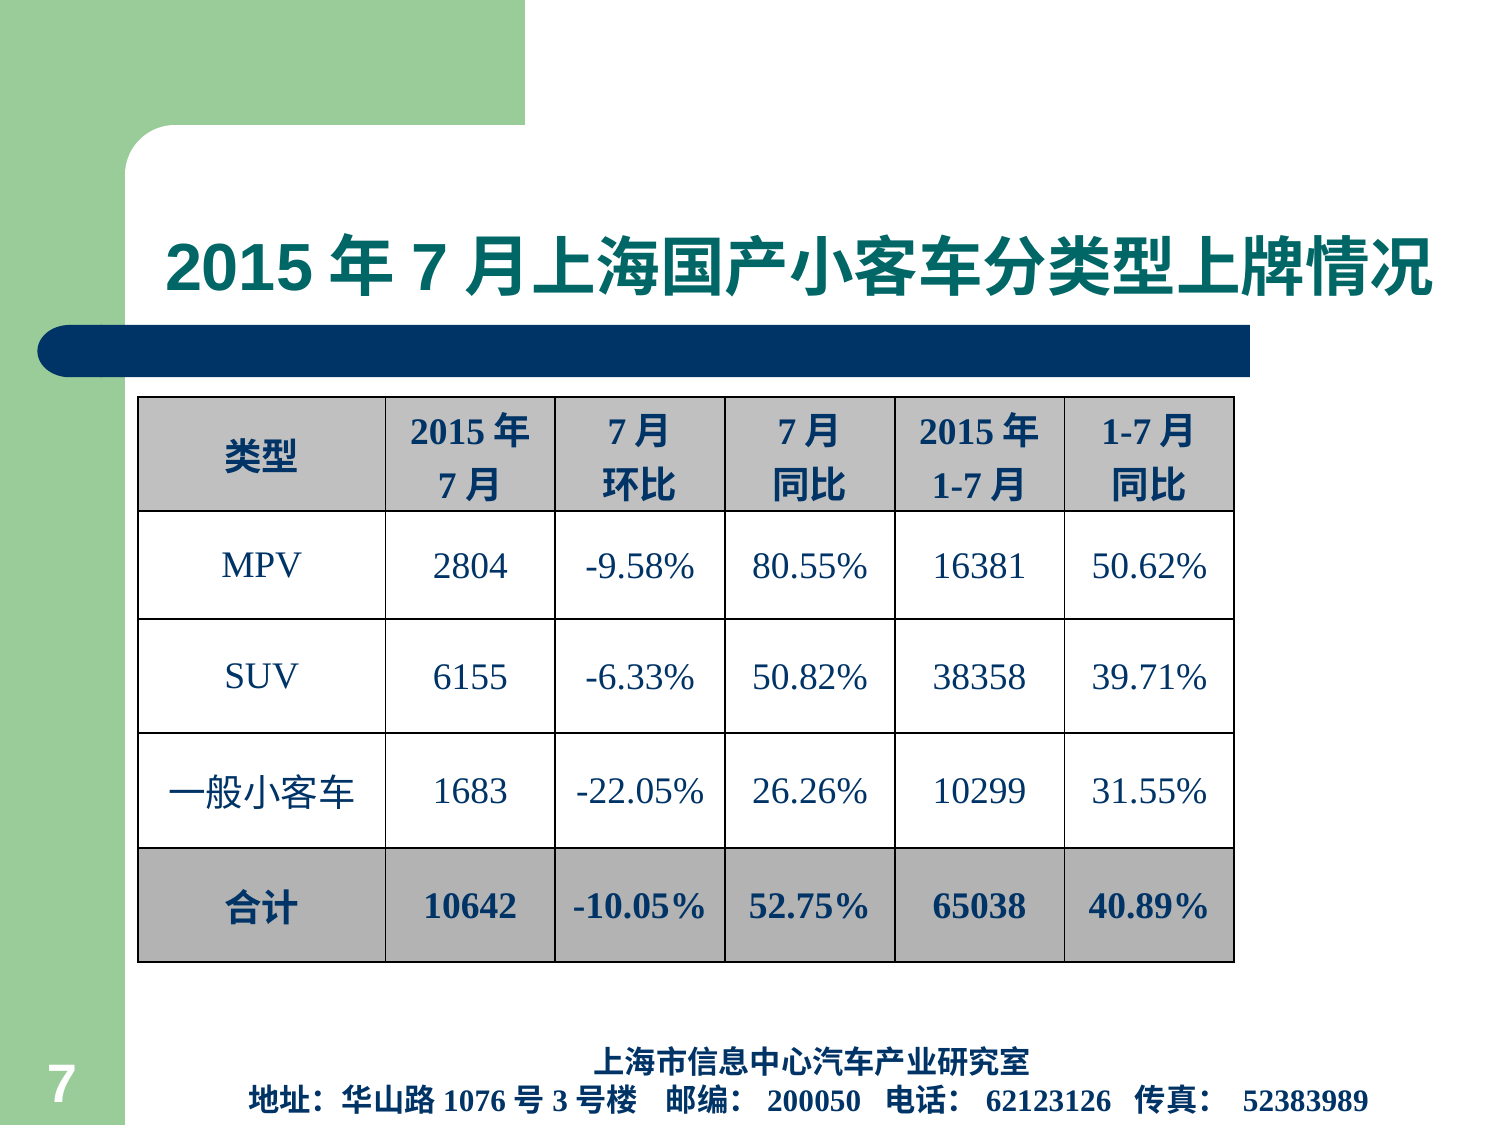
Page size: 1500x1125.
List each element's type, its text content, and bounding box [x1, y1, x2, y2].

table_cell 80.55% [726, 512, 894, 618]
table_cell MPV [139, 512, 385, 618]
table_cell 2804 [386, 512, 554, 618]
table_header 2015年 1-7月 [896, 398, 1064, 510]
table_cell 6155 [386, 620, 554, 732]
table_header 1-7月 同比 [1065, 398, 1233, 510]
table_cell -6.33% [556, 620, 724, 732]
table_cell 65038 [896, 849, 1064, 961]
table_cell 38358 [896, 620, 1064, 732]
table_header 7月 环比 [556, 398, 724, 510]
table_cell 合计 [139, 849, 385, 961]
table_cell 26.26% [726, 734, 894, 847]
table_cell 50.62% [1065, 512, 1233, 618]
table_cell -22.05% [556, 734, 724, 847]
table_cell 一般小客车 [139, 734, 385, 847]
table_cell 10299 [896, 734, 1064, 847]
table_cell -9.58% [556, 512, 724, 618]
table_cell 52.75% [726, 849, 894, 961]
table_cell 40.89% [1065, 849, 1233, 961]
table_cell 1683 [386, 734, 554, 847]
table_cell -10.05% [556, 849, 724, 961]
table_cell 39.71% [1065, 620, 1233, 732]
table_cell 50.82% [726, 620, 894, 732]
table_cell 10642 [386, 849, 554, 961]
table_header 类型 [139, 398, 385, 510]
table_cell 16381 [896, 512, 1064, 618]
table_header 7月 同比 [726, 398, 894, 510]
table_cell SUV [139, 620, 385, 732]
table_cell 31.55% [1065, 734, 1233, 847]
table_header 2015年 7月 [386, 398, 554, 510]
slide_number 7 [13, 1040, 111, 1121]
footer 上海市信息中心汽车产业研究室 地址：华山路1076号3号楼 邮编：200050 电话：62123126 传真： 52383989 [125, 1034, 1500, 1125]
title 2015年7月上海国产小客车分类型上牌情况 [150, 125, 1463, 313]
